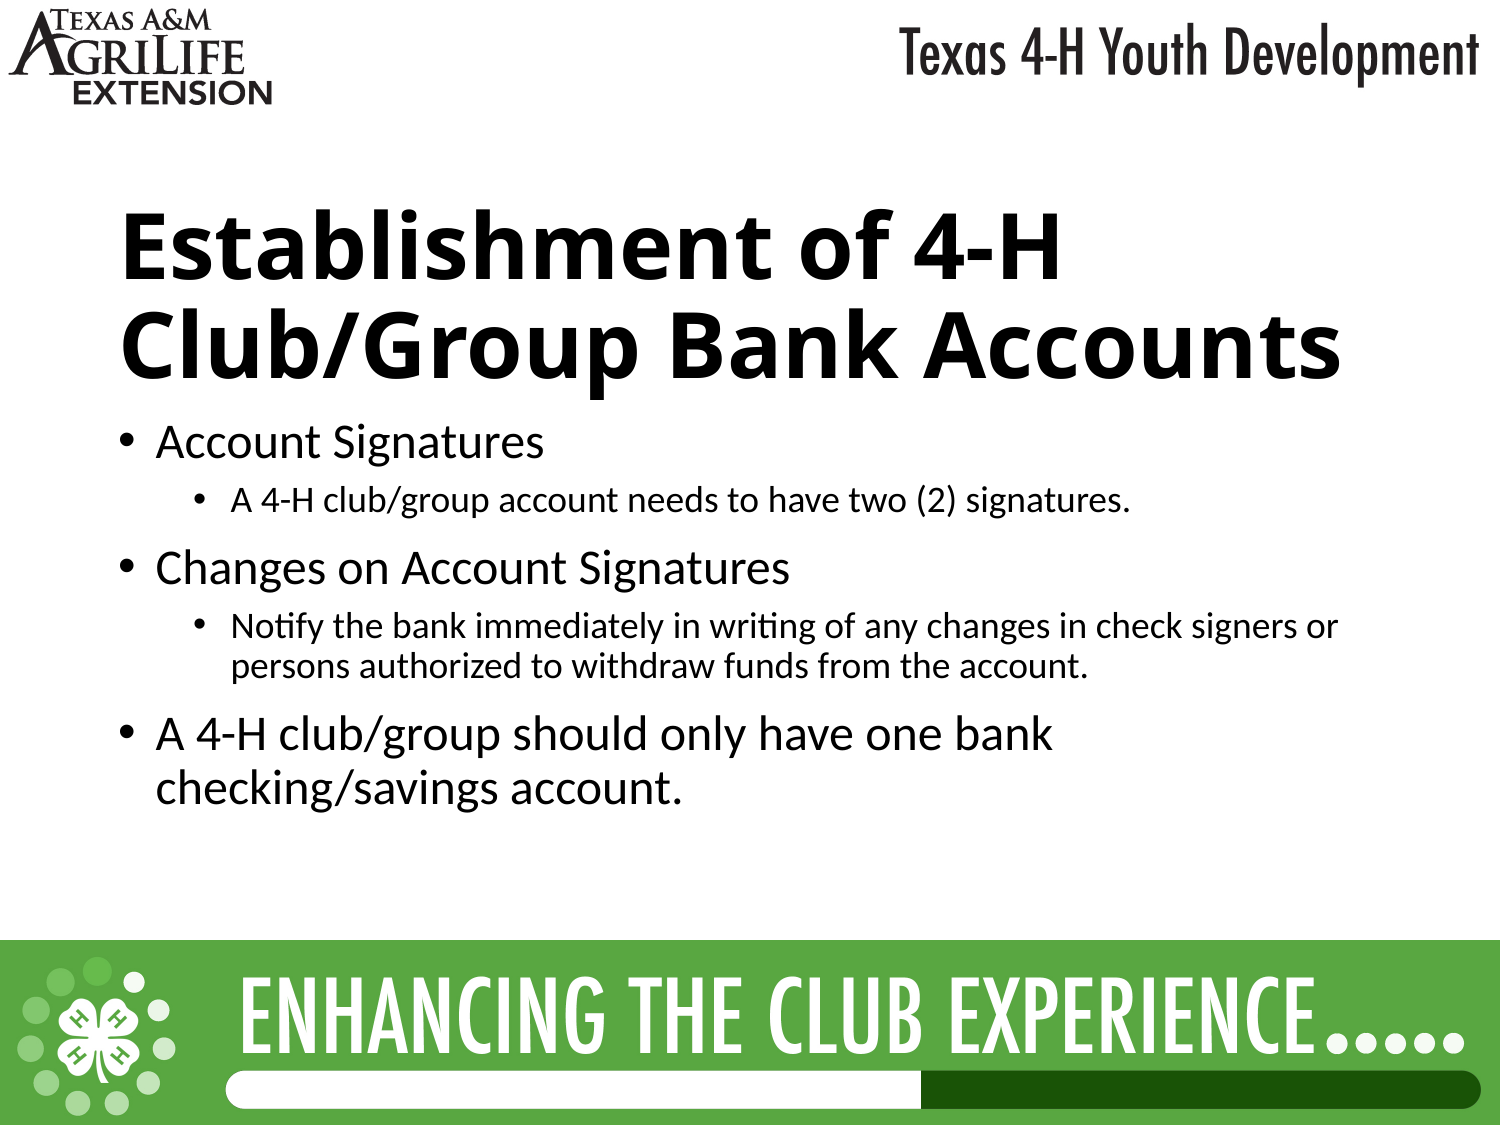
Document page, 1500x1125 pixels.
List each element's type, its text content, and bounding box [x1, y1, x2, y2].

list Account Signatures A 4-H club/group account needs to have two (2) signatures. Changes on Account Signatures Notify the bank immediately in writing of any changes in check signers or persons authorized to withdraw funds from the account. A 4-H club/group should only have one bank checking/savings account. [103, 408, 1397, 930]
title Establishment of 4-H Club/Group Bank Accounts [103, 190, 1397, 408]
picture [0, 0, 1500, 1125]
